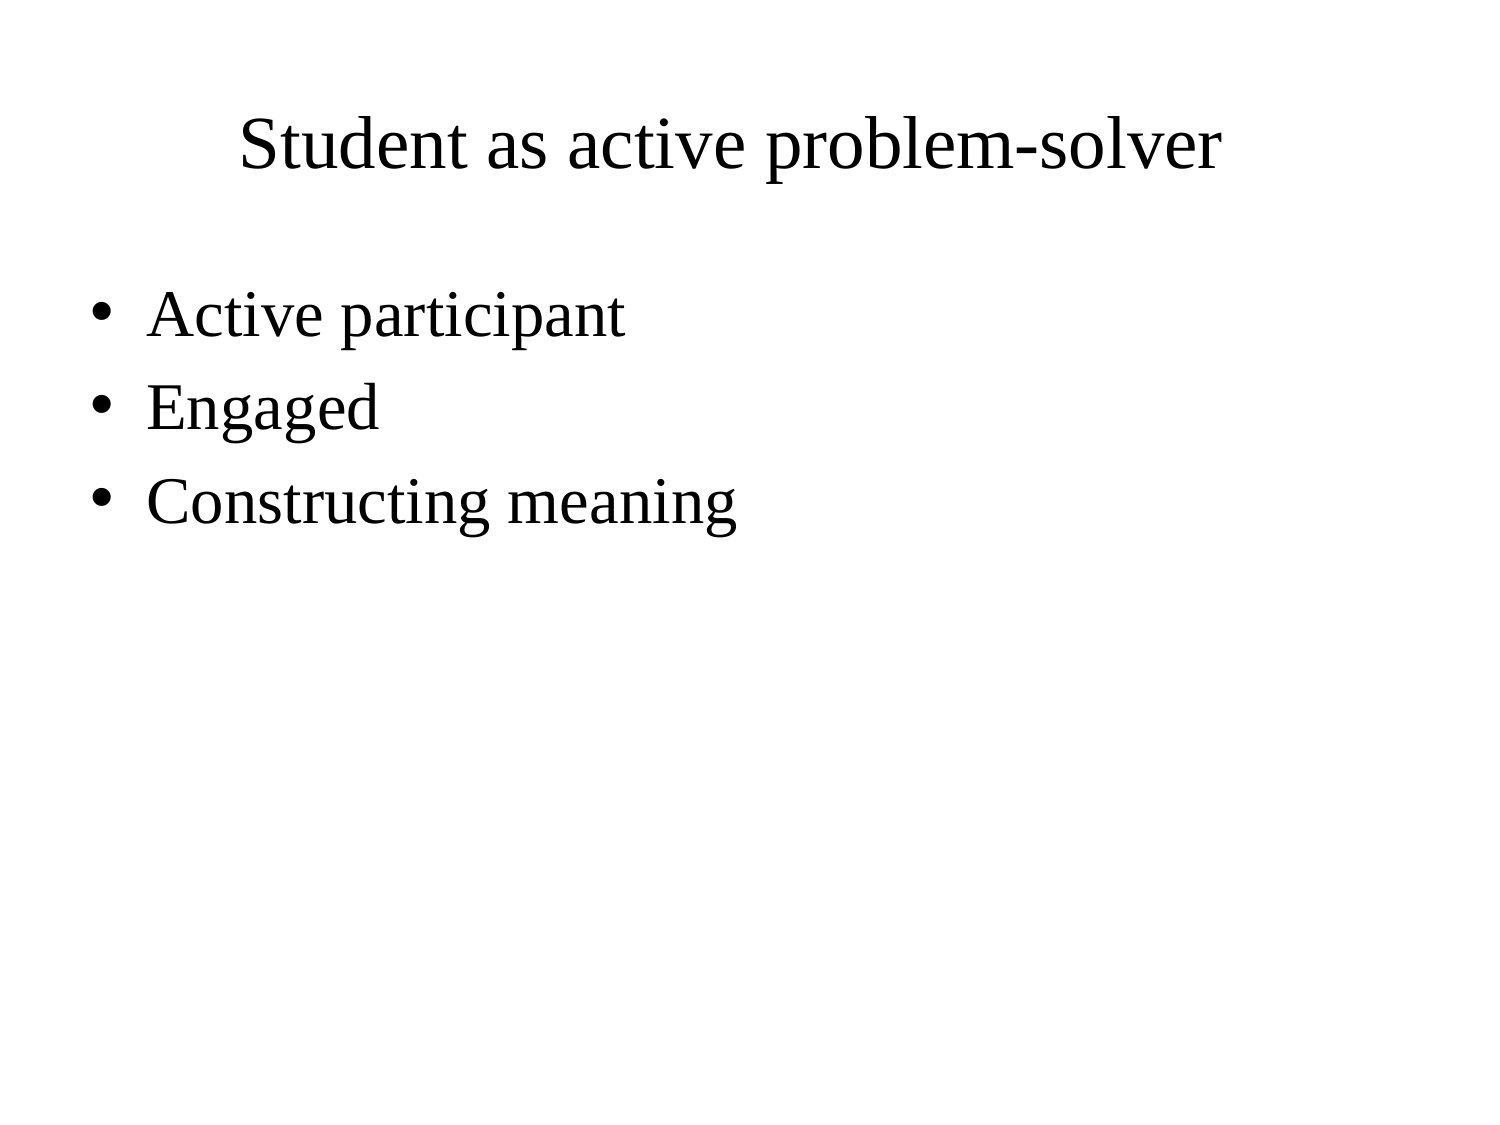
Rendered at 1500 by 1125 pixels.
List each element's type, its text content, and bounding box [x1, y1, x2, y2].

list Active participant Engaged Constructing meaning [75, 262, 1425, 1005]
title Student as active problem-solver [75, 45, 1425, 233]
